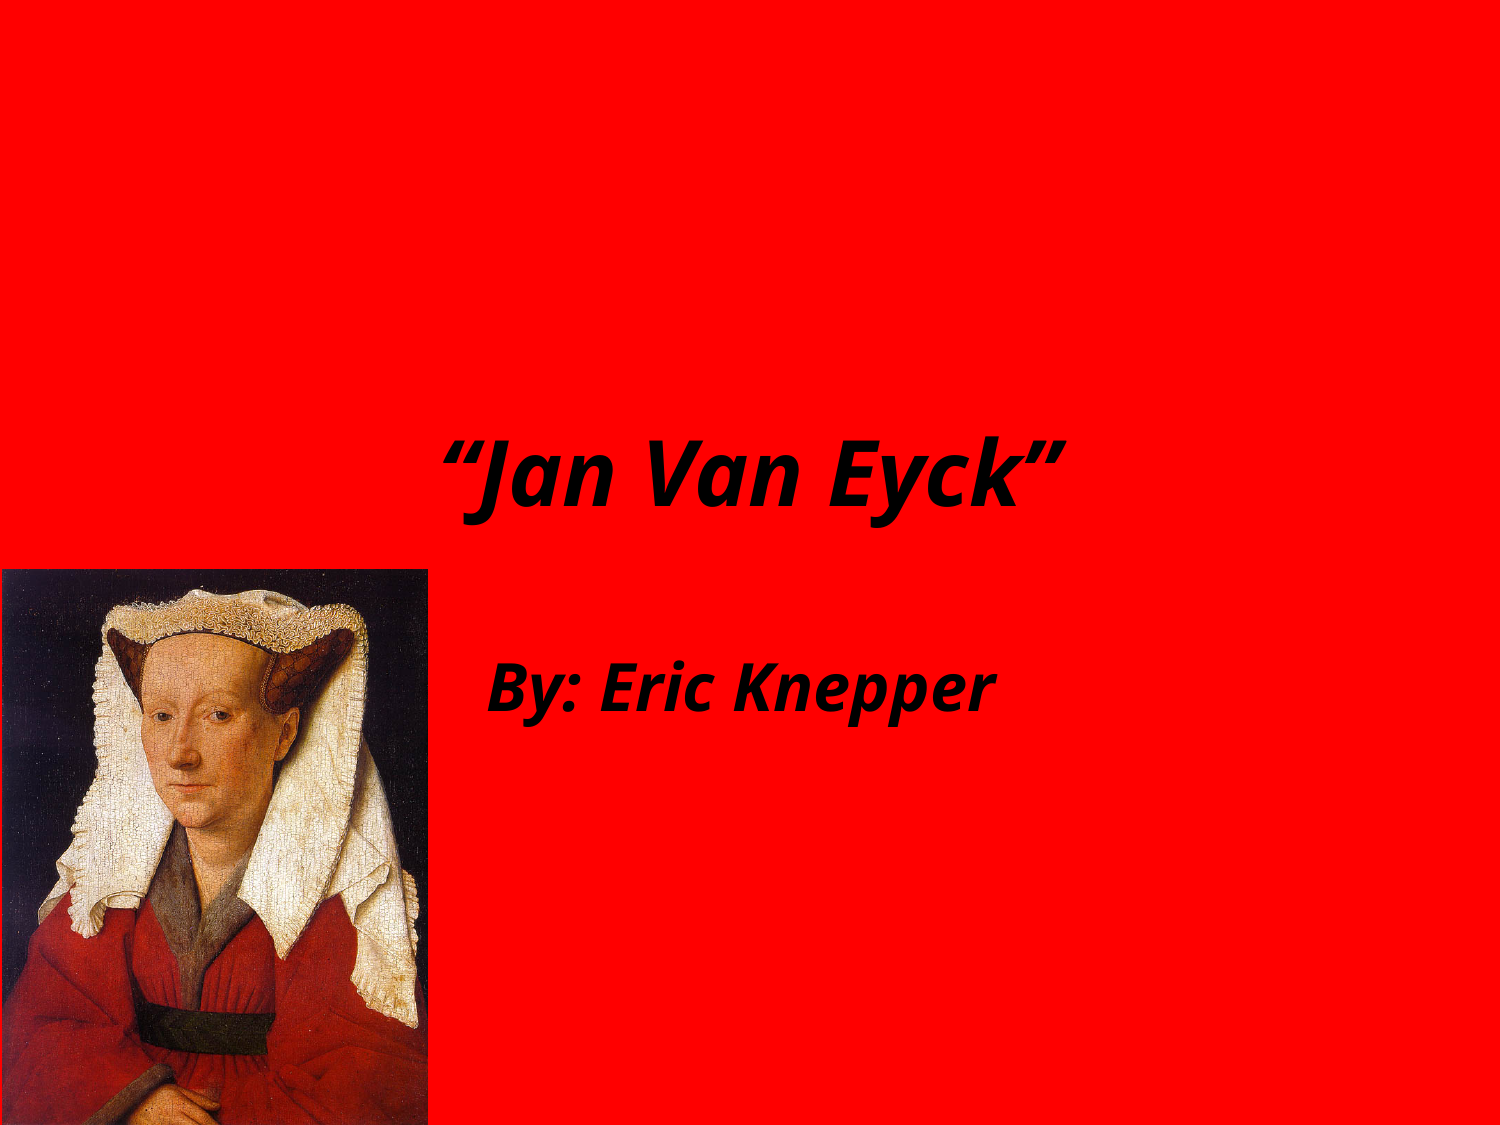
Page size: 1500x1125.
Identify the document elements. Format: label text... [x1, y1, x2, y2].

subtitle By: Eric Knepper [433, 637, 1275, 925]
title “Jan Van Eyck” [112, 349, 1388, 591]
picture [1, 569, 428, 1125]
